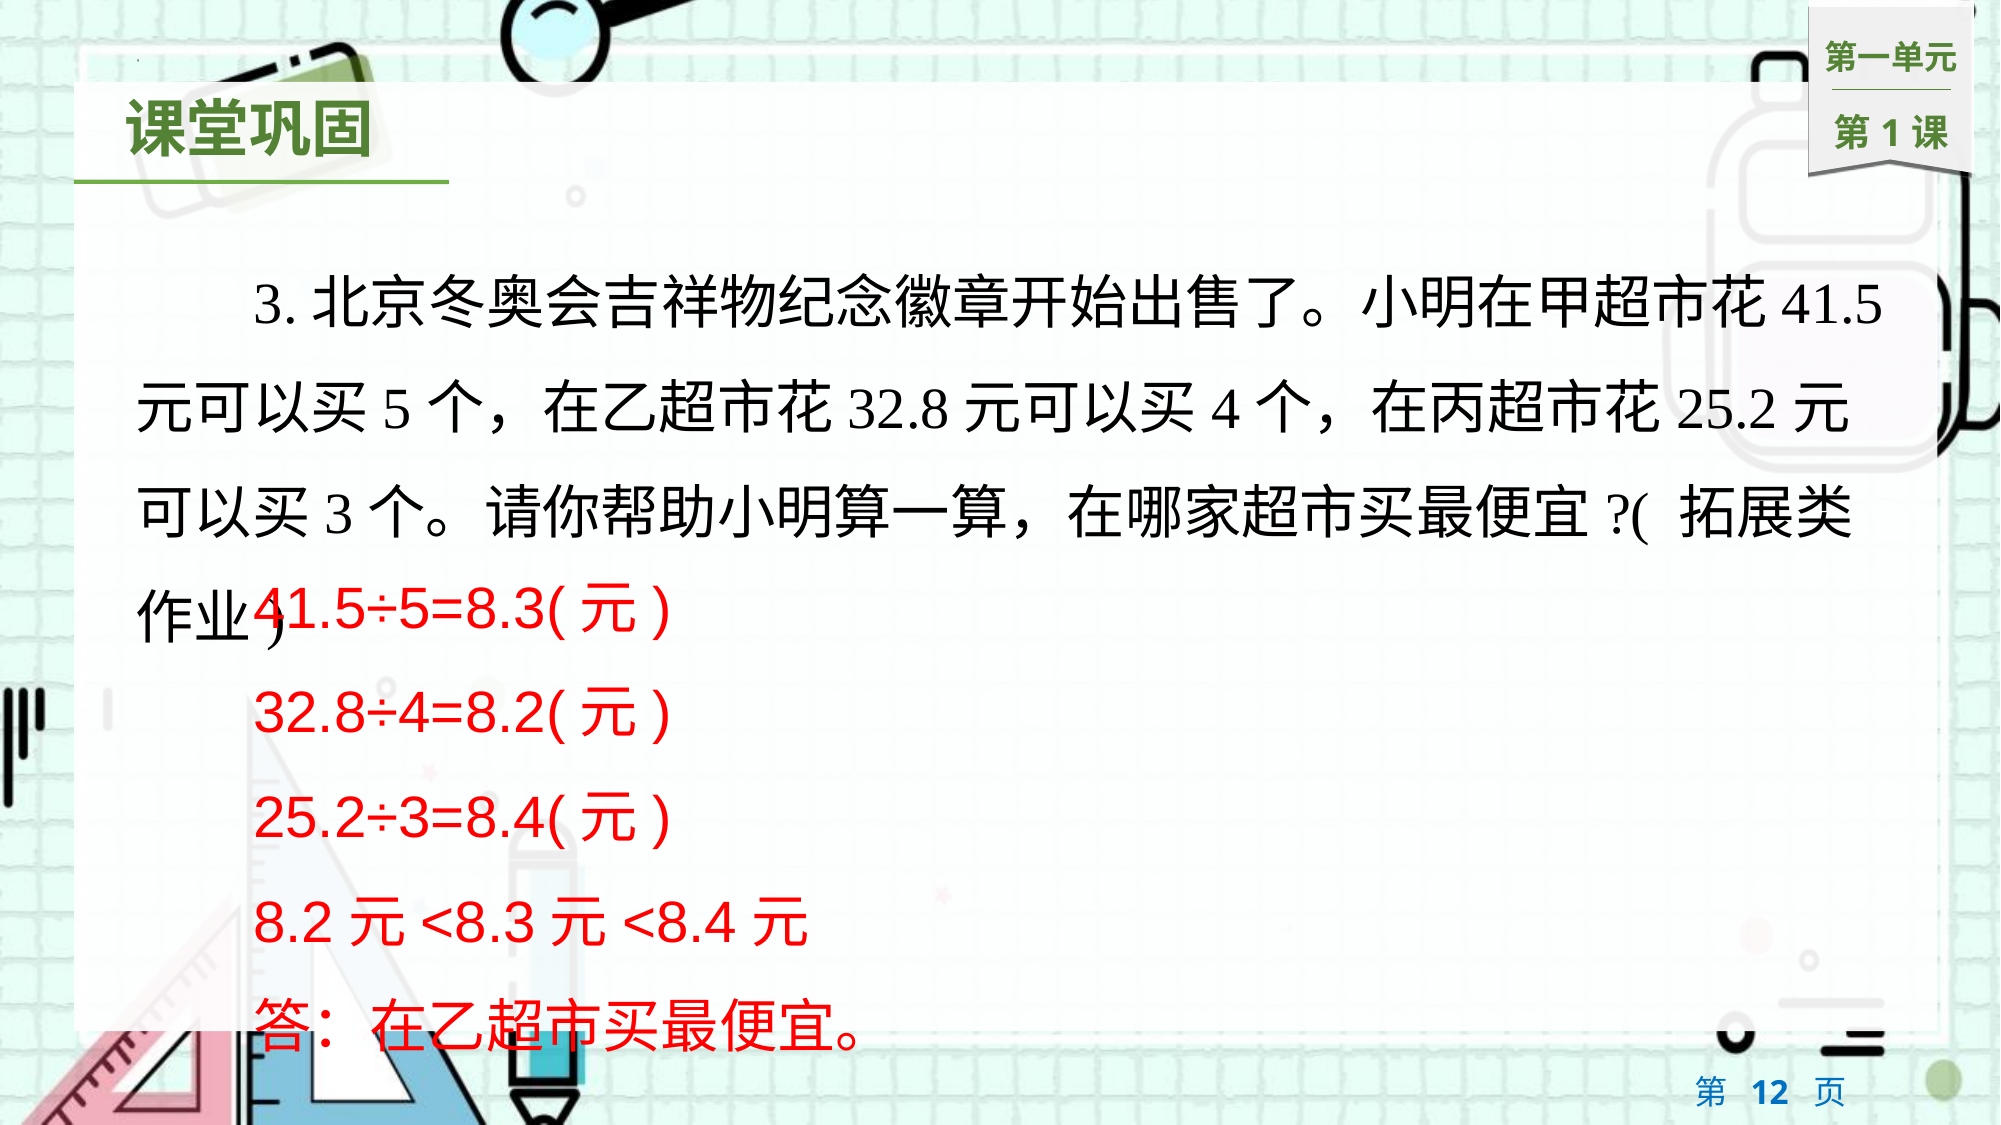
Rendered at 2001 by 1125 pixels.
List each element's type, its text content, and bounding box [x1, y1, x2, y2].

list 41.5÷5=8.3(元) 32.8÷4=8.2(元) 25.2÷3=8.4(元) 8.2元<8.3元<8.4元 答：在乙超市买最便宜。 [238, 527, 1012, 633]
picture [1938, 168, 1971, 176]
picture [0, 0, 2000, 1125]
list 3.北京冬奥会吉祥物纪念徽章开始出售了。小明在甲超市花41.5元可以买5个，在乙超市花32.8元可以买4个，在丙超市花25.2元可以买3个。请你帮助小明算一算，在哪家超市买最便宜?( 拓展类作业) [121, 222, 1903, 985]
